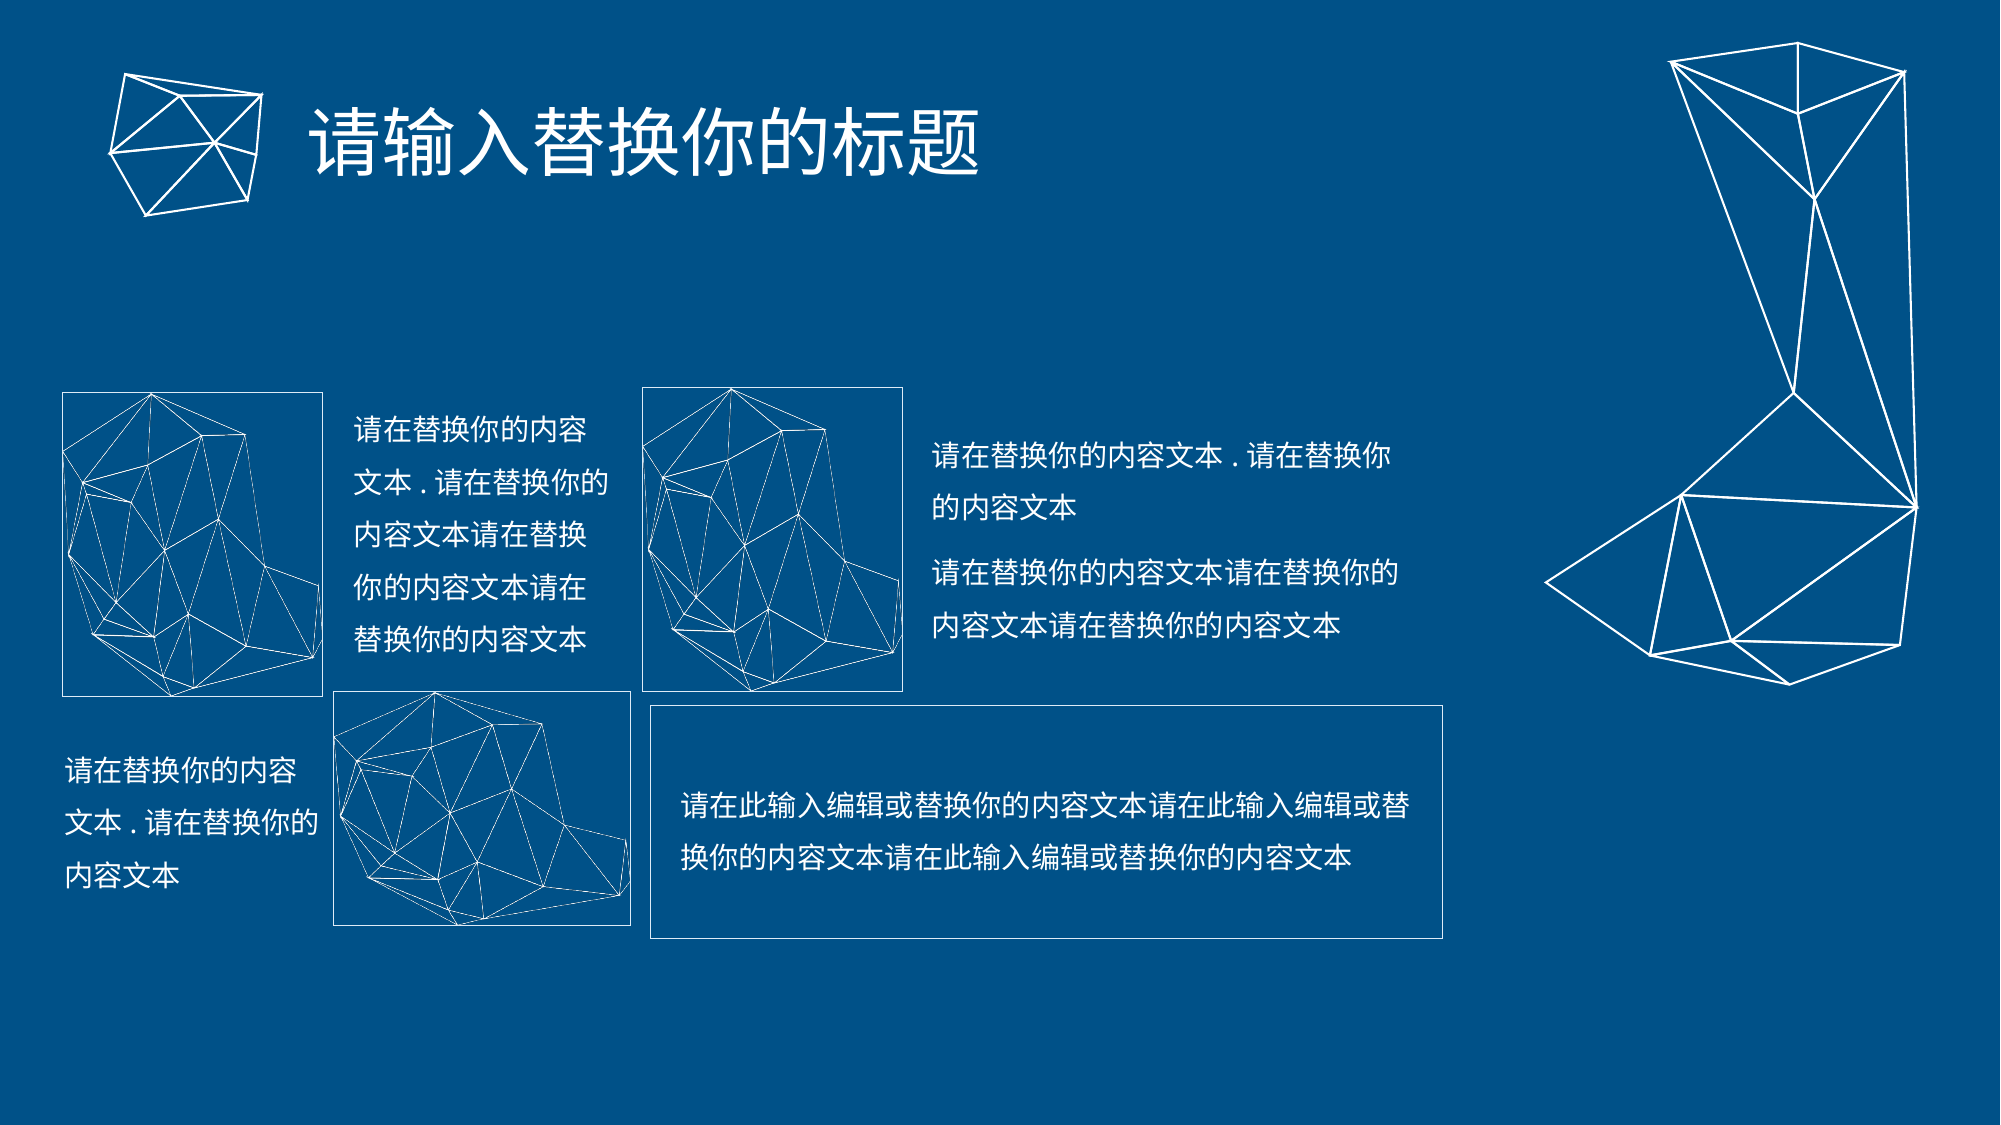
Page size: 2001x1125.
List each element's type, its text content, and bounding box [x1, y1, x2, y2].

text_box 请在替换你的内容文本.请在替换你的内容文本 请在替换你的内容文本请在替换你的内容文本请在替换你的内容文本 [902, 371, 1427, 690]
text_box [642, 387, 903, 692]
text_box 请在此输入编辑或替换你的内容文本请在此输入编辑或替换你的内容文本请在此输入编辑或替换你的内容文本 [650, 705, 1443, 939]
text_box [1545, 42, 1917, 685]
text_box 请在替换你的内容文本.请在替换你的内容文本请在替换你的内容文本请在替换你的内容文本 [324, 392, 618, 658]
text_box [110, 74, 262, 216]
text_box [62, 392, 323, 697]
text_box 请在替换你的内容文本.请在替换你的内容文本 [34, 713, 328, 913]
text_box 请输入替换你的标题 [291, 87, 997, 193]
text_box [333, 691, 631, 926]
